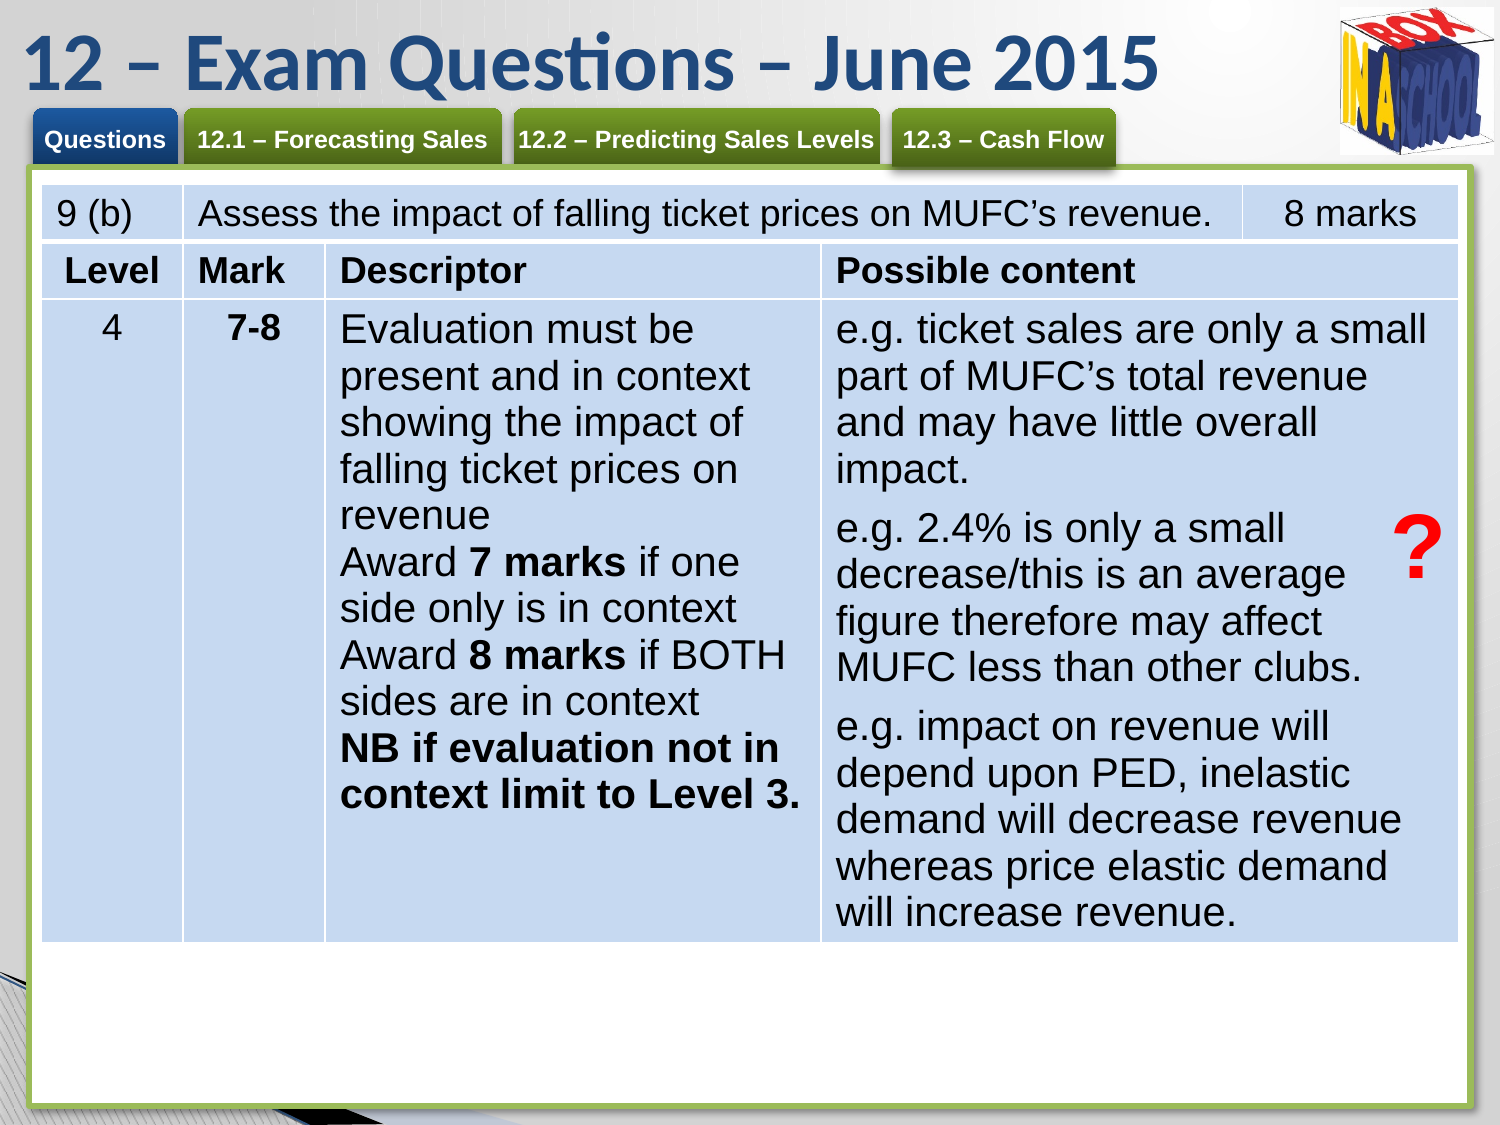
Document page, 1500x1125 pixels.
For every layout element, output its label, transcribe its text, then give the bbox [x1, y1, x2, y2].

table_cell 7-8 [184, 300, 324, 942]
table_header Assess the impact of falling ticket prices on MUFC’s revenue. [184, 185, 1242, 239]
table_cell Possible content [822, 244, 1458, 298]
table_cell Level [42, 244, 182, 298]
table_header 9 (b) [42, 185, 182, 239]
picture [1340, 7, 1495, 155]
table_cell Mark [184, 244, 324, 298]
picture [281, 1114, 303, 1125]
table_cell e.g. ticket sales are only a small part of MUFC’s total revenue and may have little overall impact. e.g. 2.4% is only a small decrease/this is an average figure therefore may affect MUFC less than other clubs. e.g. impact on revenue will depend upon PED, inelastic demand will decrease revenue whereas price elastic demand will increase revenue. [822, 300, 1458, 942]
table_header 8 marks [1243, 185, 1458, 239]
title 12 – Exam Questions – June 2015 [5, 11, 1270, 102]
table_cell Descriptor [326, 244, 820, 298]
text_box ? [1375, 479, 1447, 605]
table_cell 4 [42, 300, 182, 942]
table_cell Evaluation must be present and in context showing the impact of falling ticket prices on revenue Award 7 marks if one side only is in context Award 8 marks if BOTH sides are in context NB if evaluation not in context limit to Level 3. [326, 300, 820, 942]
